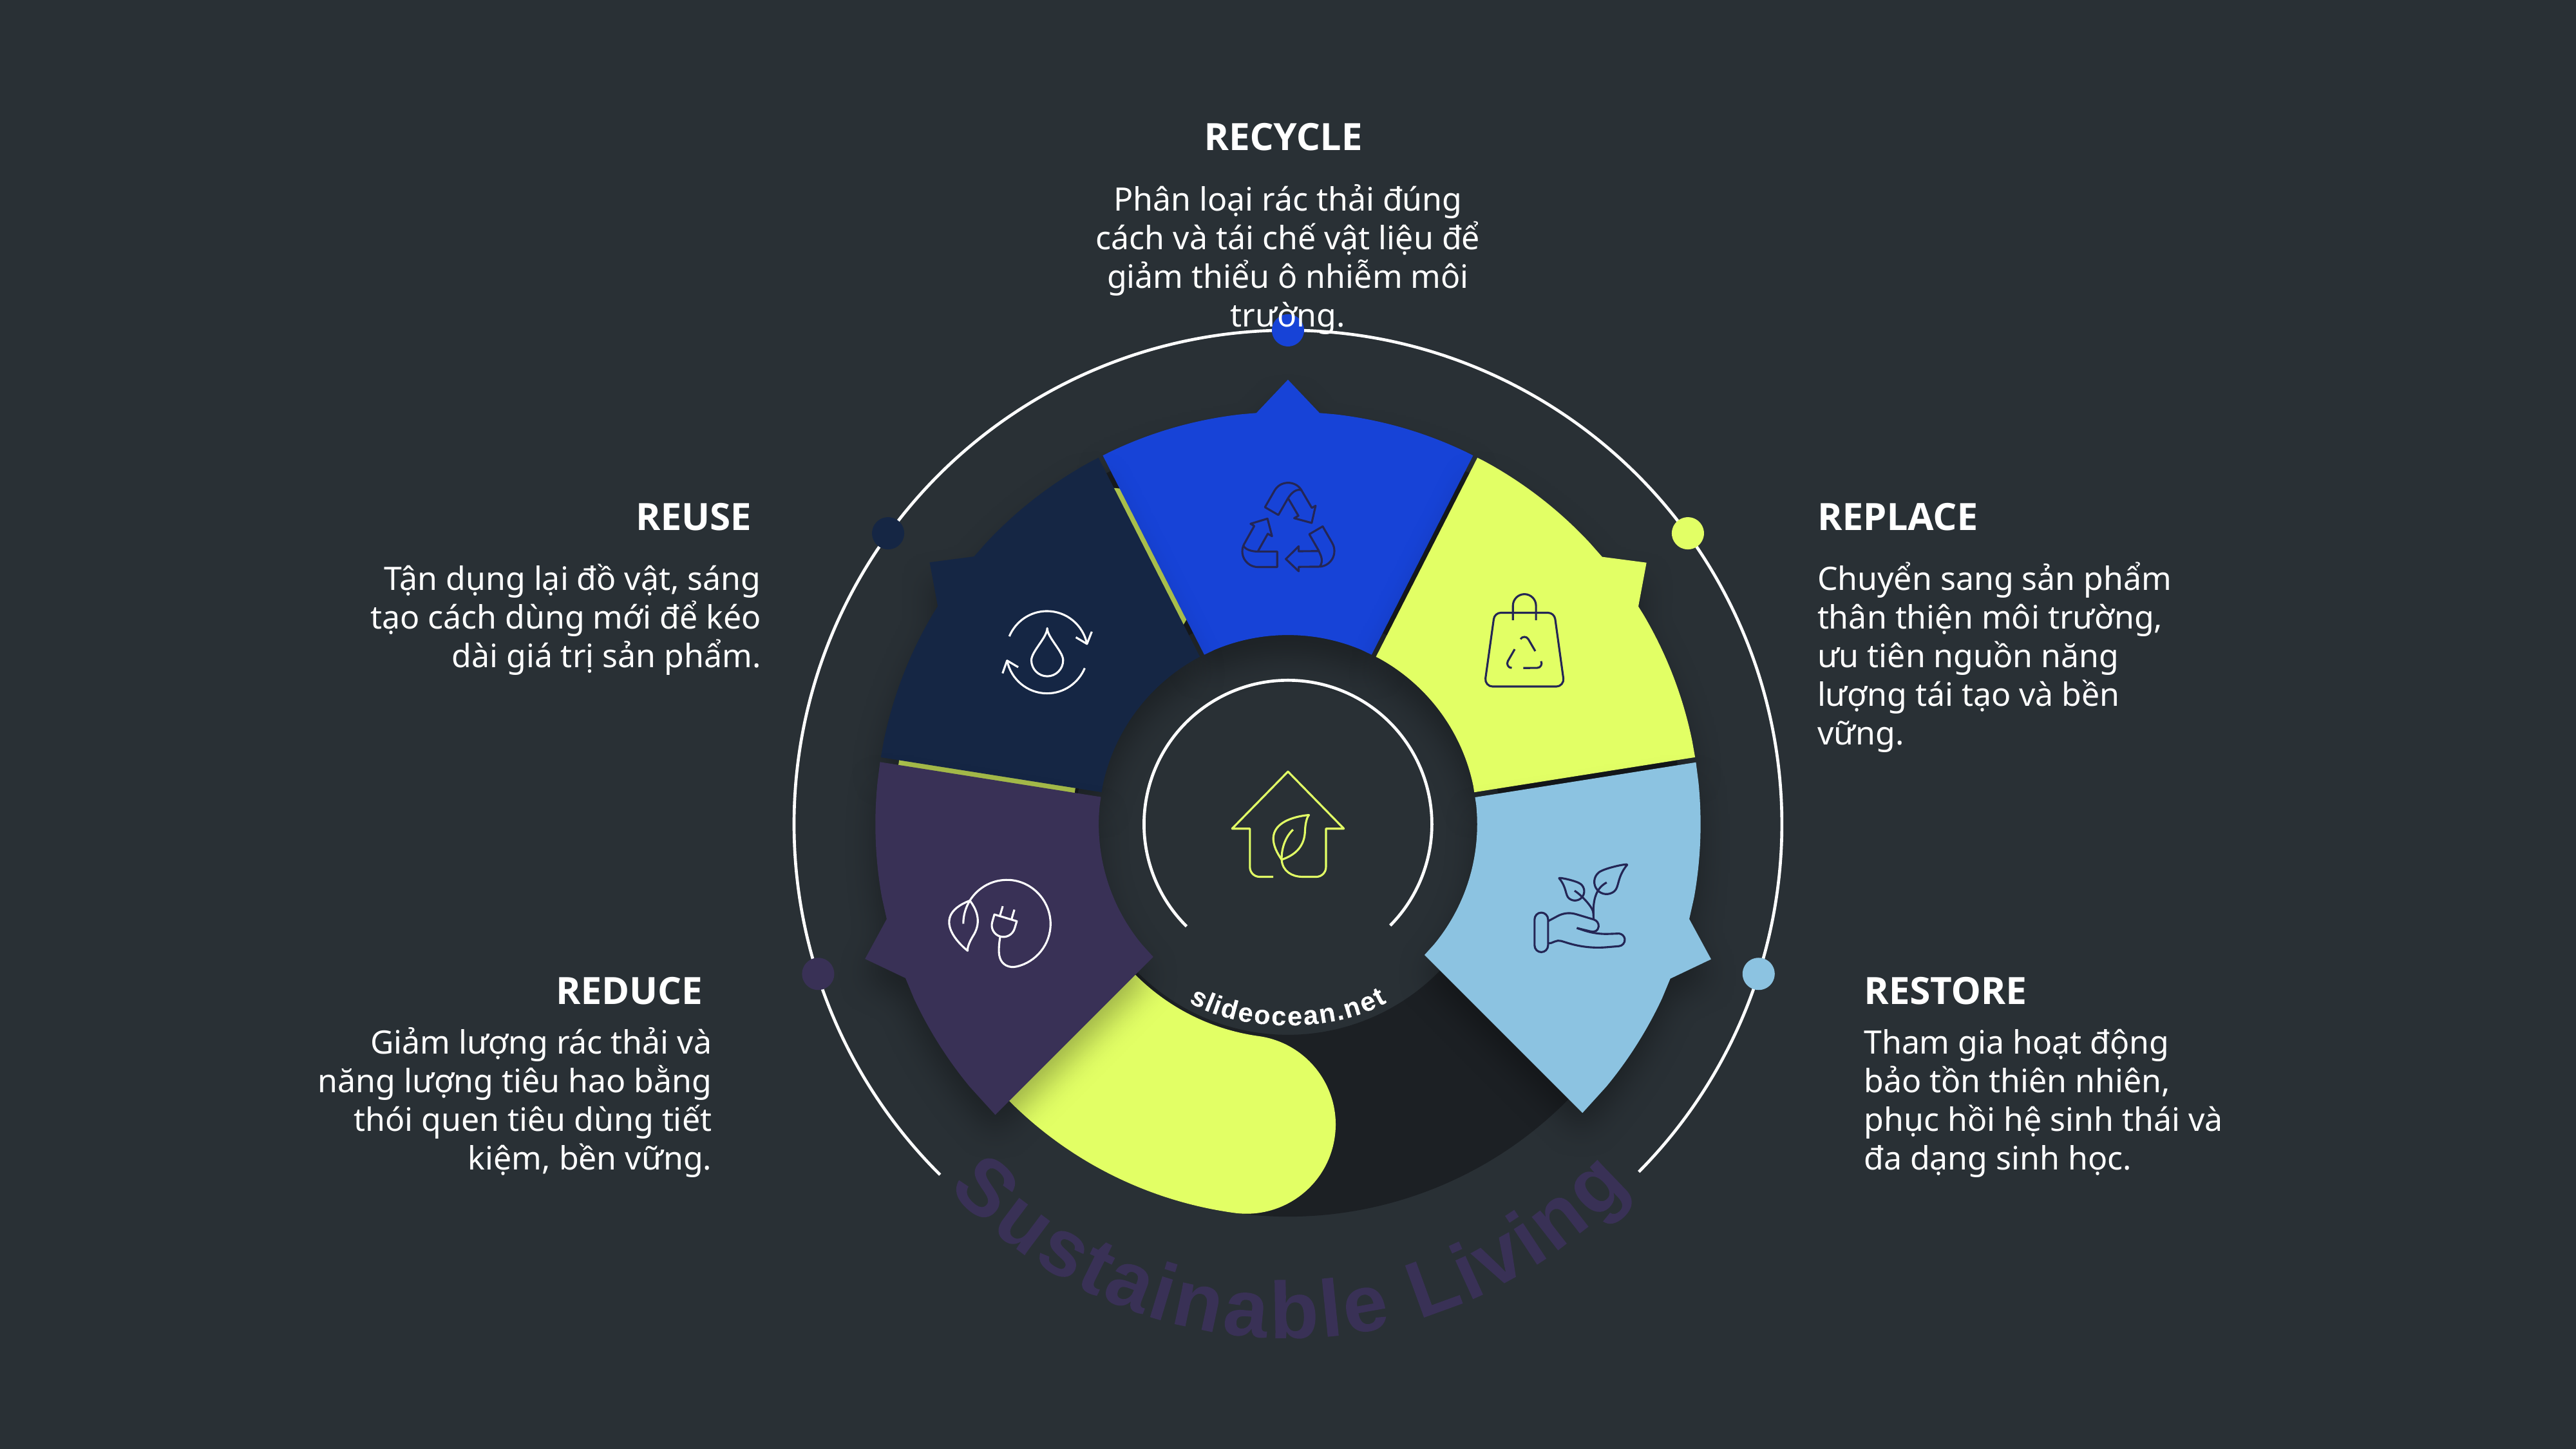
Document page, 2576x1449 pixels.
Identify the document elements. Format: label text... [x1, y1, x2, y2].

text_box [800, 956, 836, 991]
text_box [793, 547, 893, 1122]
text_box [871, 516, 893, 551]
text_box Chuyển sang sản phẩm thân thiện môi trường, ưu tiên nguồn năng lượng tái tạo và bền vững. [1808, 553, 2210, 756]
text_box [1741, 956, 1776, 991]
text_box REDUCE [396, 961, 722, 1017]
text_box Tham gia hoạt động bảo tồn thiên nhiên, phục hồi hệ sinh thái và đa dạng sinh học. [1854, 1017, 2244, 1182]
text_box [1273, 338, 1303, 348]
text_box Giảm lượng rác thải và năng lượng tiêu hao bằng thói quen tiêu dùng tiết kiệm, bền vững. [300, 1017, 722, 1182]
text_box REUSE [445, 488, 771, 542]
text_box [991, 338, 1585, 428]
text_box Phân loại rác thải đúng cách và tái chế vật liệu để giảm thiểu ô nhiễm môi trường. [1069, 173, 1507, 338]
text_box [1683, 516, 1705, 551]
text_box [893, 428, 1683, 1217]
text_box Tận dụng lại đồ vật, sáng tạo cách dùng mới để kéo dài giá trị sản phẩm. [332, 553, 771, 679]
text_box [1683, 547, 1783, 1122]
text_box REPLACE [1808, 488, 2134, 542]
text_box RESTORE [1854, 961, 2180, 1017]
text_box RECYCLE [1125, 108, 1451, 162]
